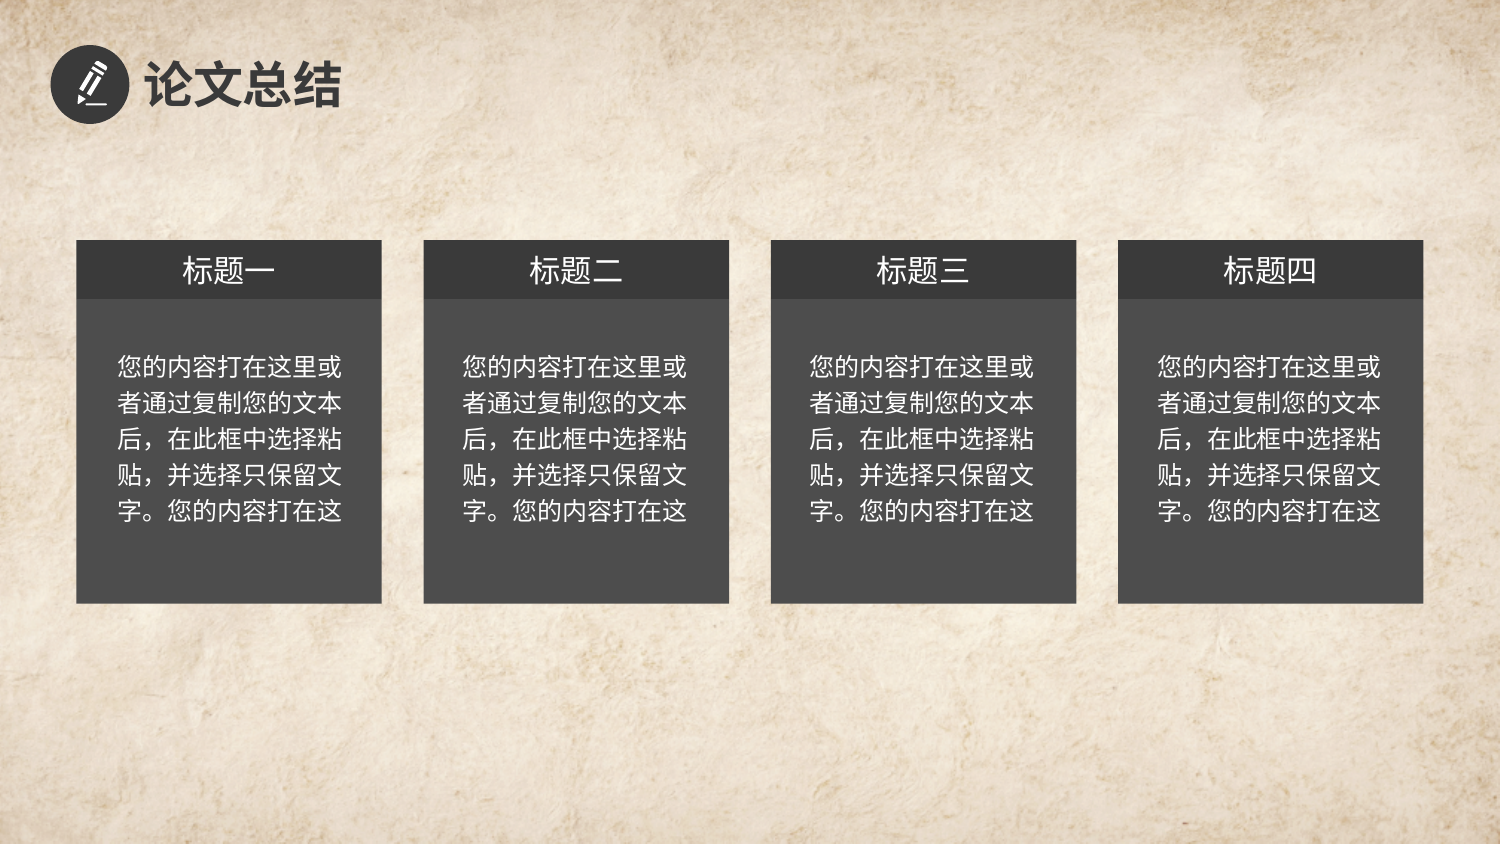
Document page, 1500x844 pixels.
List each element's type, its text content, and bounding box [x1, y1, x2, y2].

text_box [1118, 240, 1424, 604]
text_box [51, 46, 129, 123]
text_box 论文总结 [129, 46, 482, 121]
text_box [76, 240, 382, 604]
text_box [423, 240, 730, 604]
picture [0, 0, 1500, 844]
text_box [770, 240, 1077, 604]
